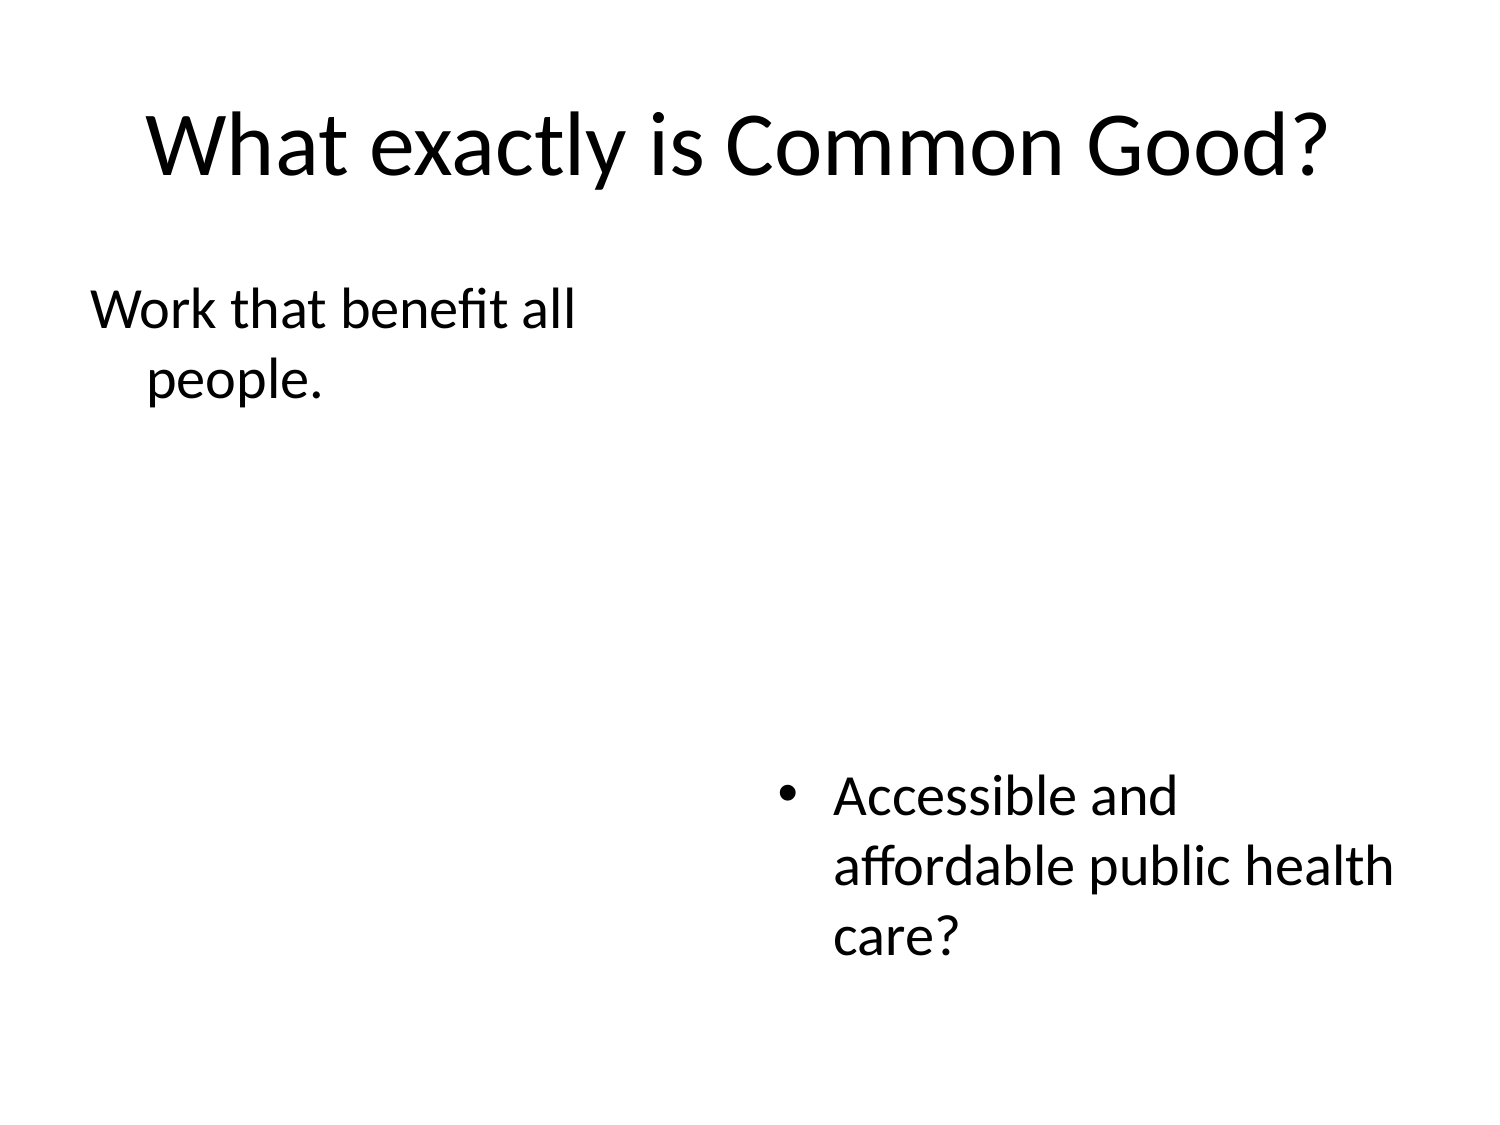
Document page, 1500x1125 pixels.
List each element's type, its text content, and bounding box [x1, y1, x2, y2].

title What exactly is Common Good? [75, 45, 1425, 233]
list Accessible and affordable public health care? [762, 750, 1425, 1018]
list Work that benefit all people. [75, 262, 738, 1005]
